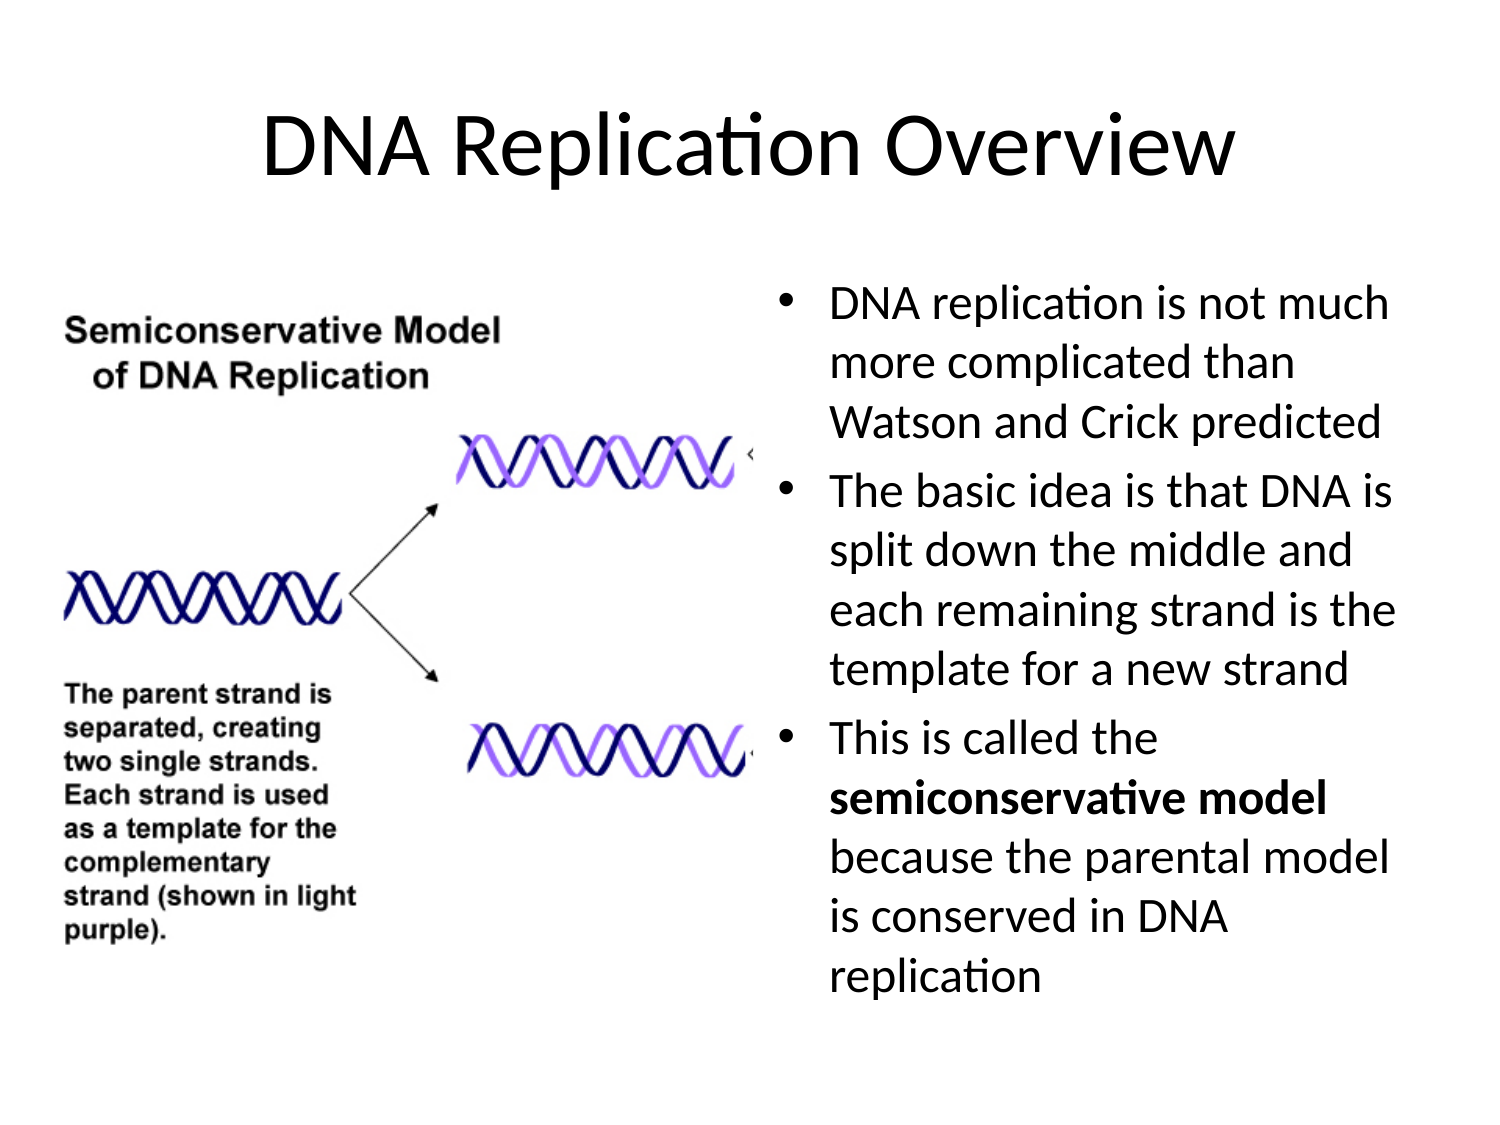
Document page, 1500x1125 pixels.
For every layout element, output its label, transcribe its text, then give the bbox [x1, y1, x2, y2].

list DNA replication is not much more complicated than Watson and Crick predicted The basic idea is that DNA is split down the middle and each remaining strand is the template for a new strand This is called the semiconservative model because the parental model is conserved in DNA replication [762, 262, 1425, 1088]
title DNA Replication Overview [75, 45, 1425, 233]
picture [49, 294, 754, 960]
